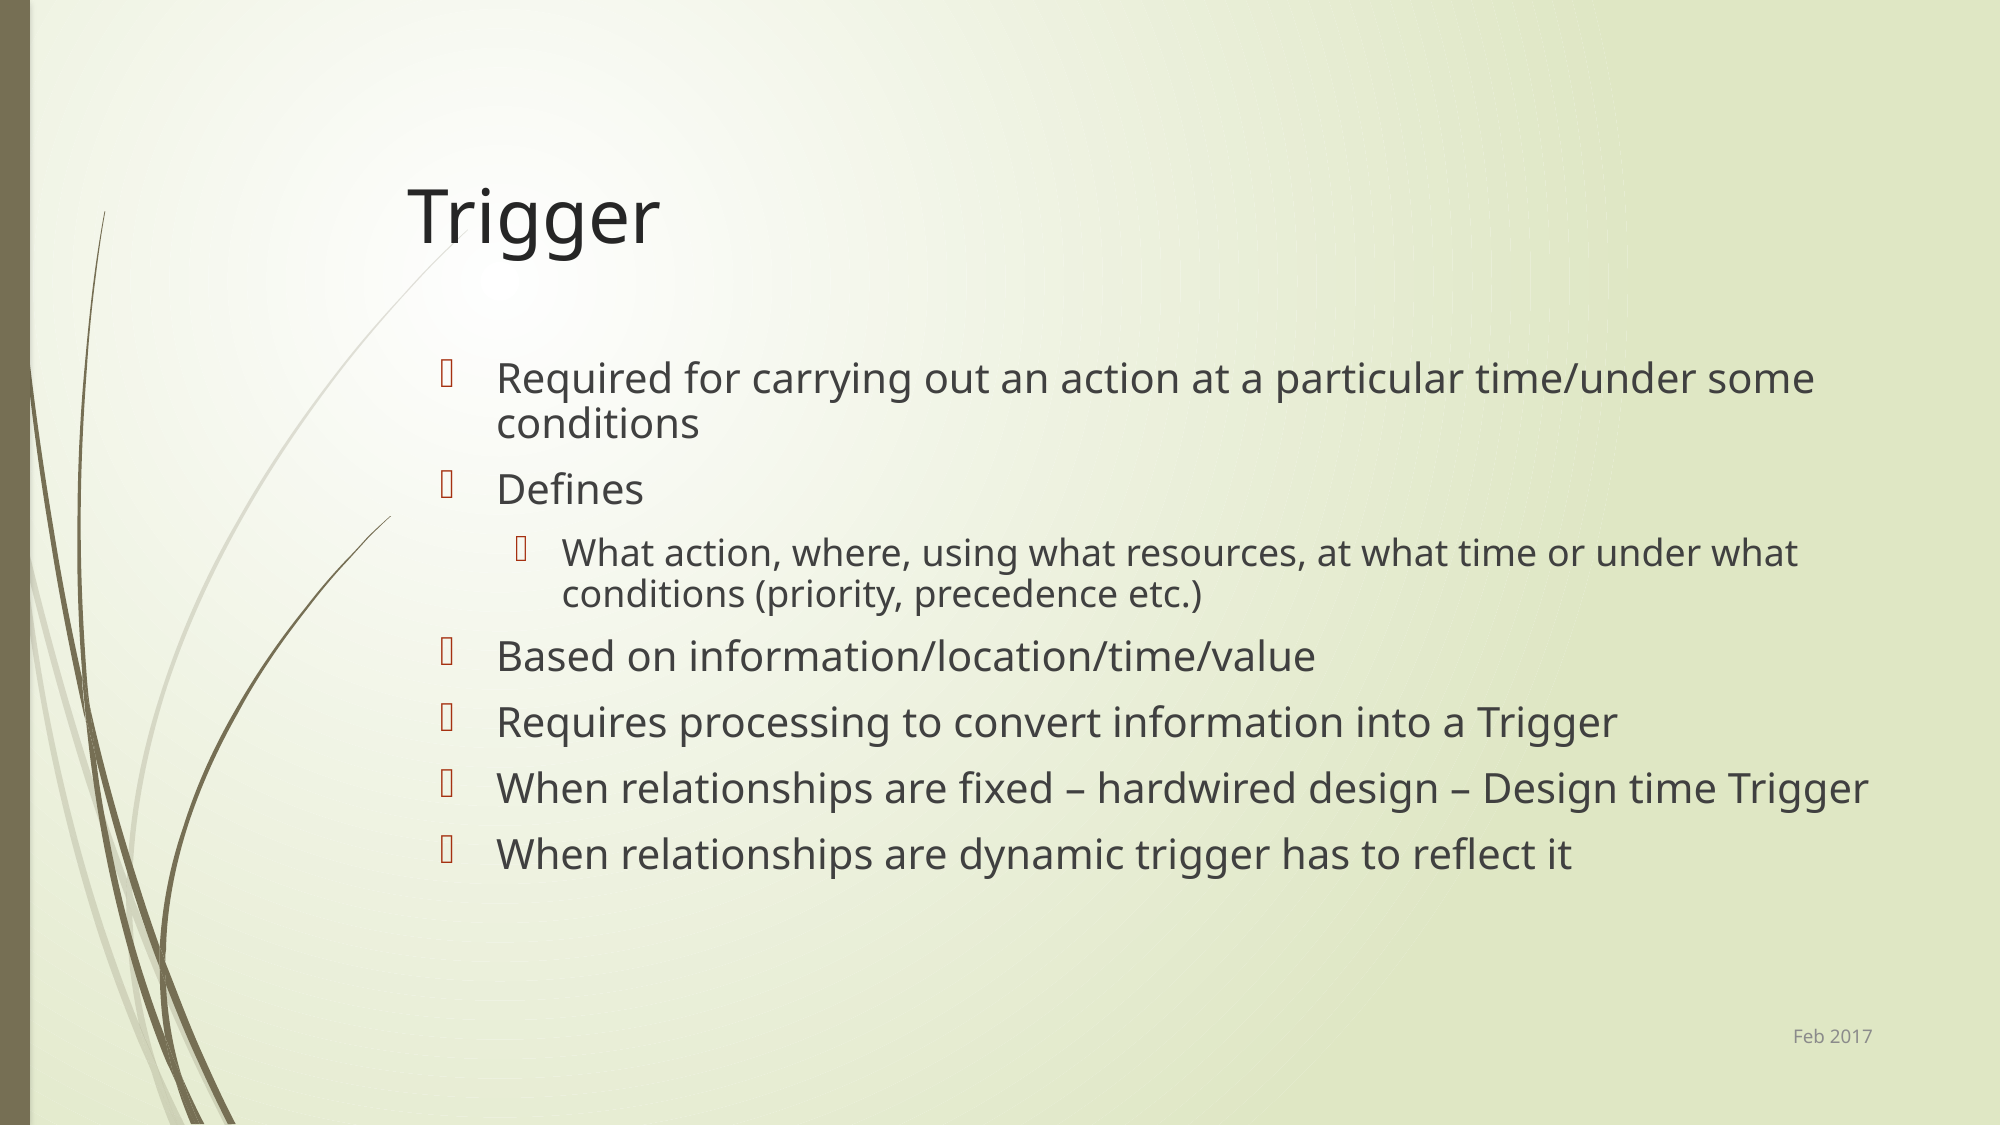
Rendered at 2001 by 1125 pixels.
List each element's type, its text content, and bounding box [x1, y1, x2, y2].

list Required for carrying out an action at a particular time/under some conditions Defines What action, where, using what resources, at what time or under what conditions (priority, precedence etc.) Based on information/location/time/value Requires processing to convert information into a Trigger When relationships are fixed – hardwired design – Design time Trigger When relationships are dynamic trigger has to reflect it [424, 350, 1888, 988]
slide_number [1699, 1005, 1888, 1067]
title Trigger [392, 141, 1732, 267]
